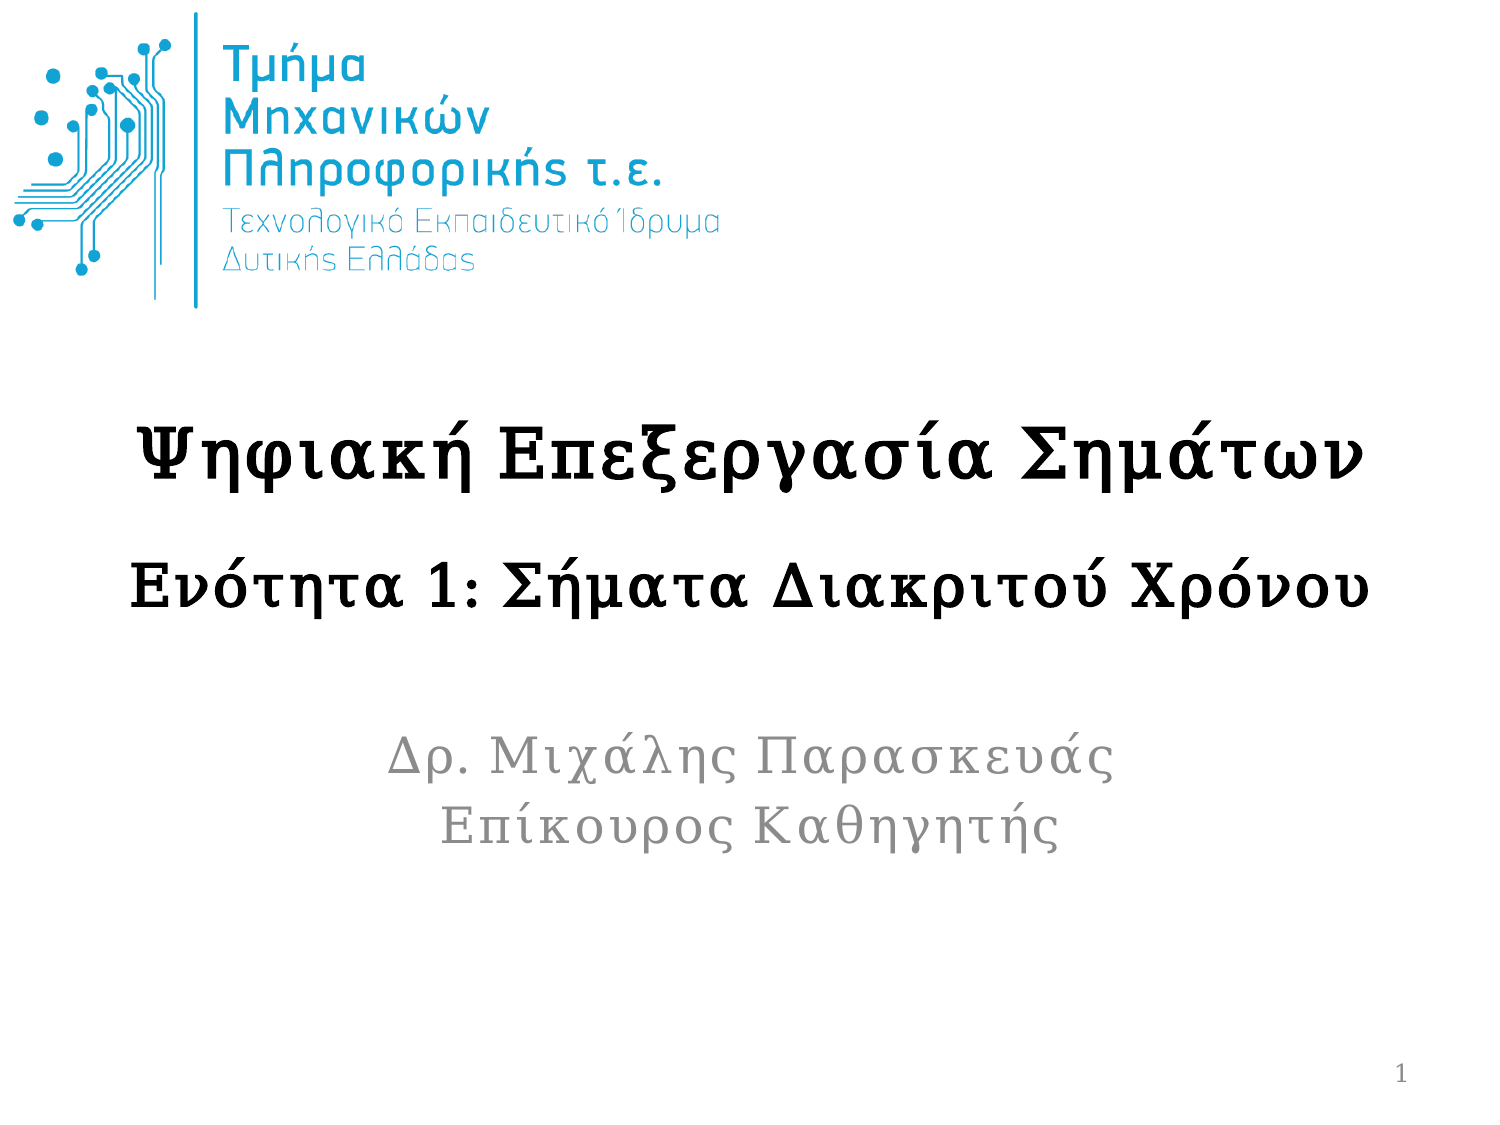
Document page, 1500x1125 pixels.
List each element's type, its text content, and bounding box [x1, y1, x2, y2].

slide_number 1 [1074, 1042, 1425, 1103]
text_box Ενότητα 1: Σήματα Διακριτού Χρόνου [112, 491, 1388, 674]
picture [5, 7, 739, 312]
subtitle Δρ. Μιχάλης Παρασκευάς Επίκουρος Καθηγητής [225, 716, 1275, 929]
title Ψηφιακή Επεξεργασία Σημάτων [112, 361, 1388, 491]
